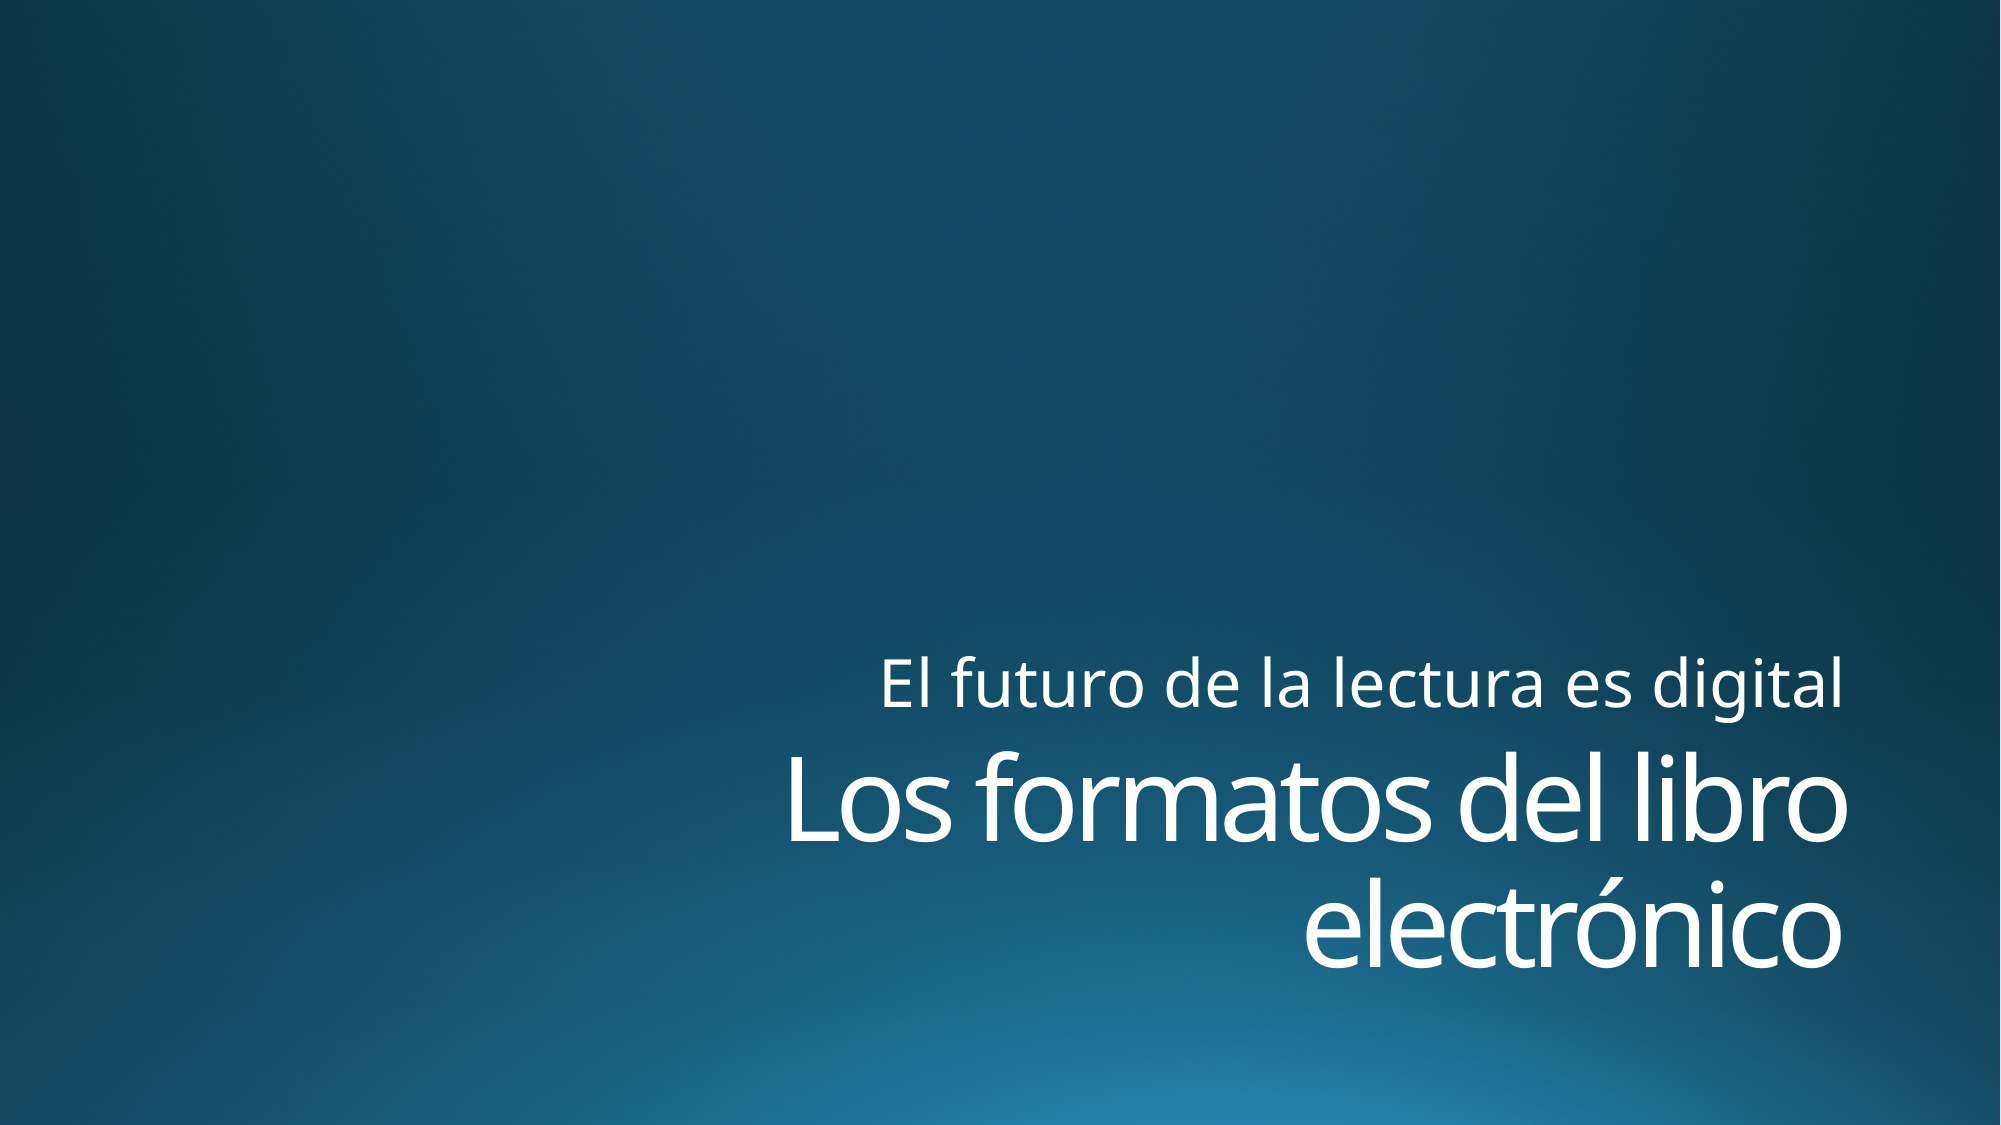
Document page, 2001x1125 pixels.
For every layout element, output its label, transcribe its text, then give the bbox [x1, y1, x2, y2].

subtitle El futuro de la lectura es digital [362, 606, 1863, 730]
picture [0, 0, 2001, 1125]
title Los formatos del libro electrónico [362, 732, 1863, 1002]
